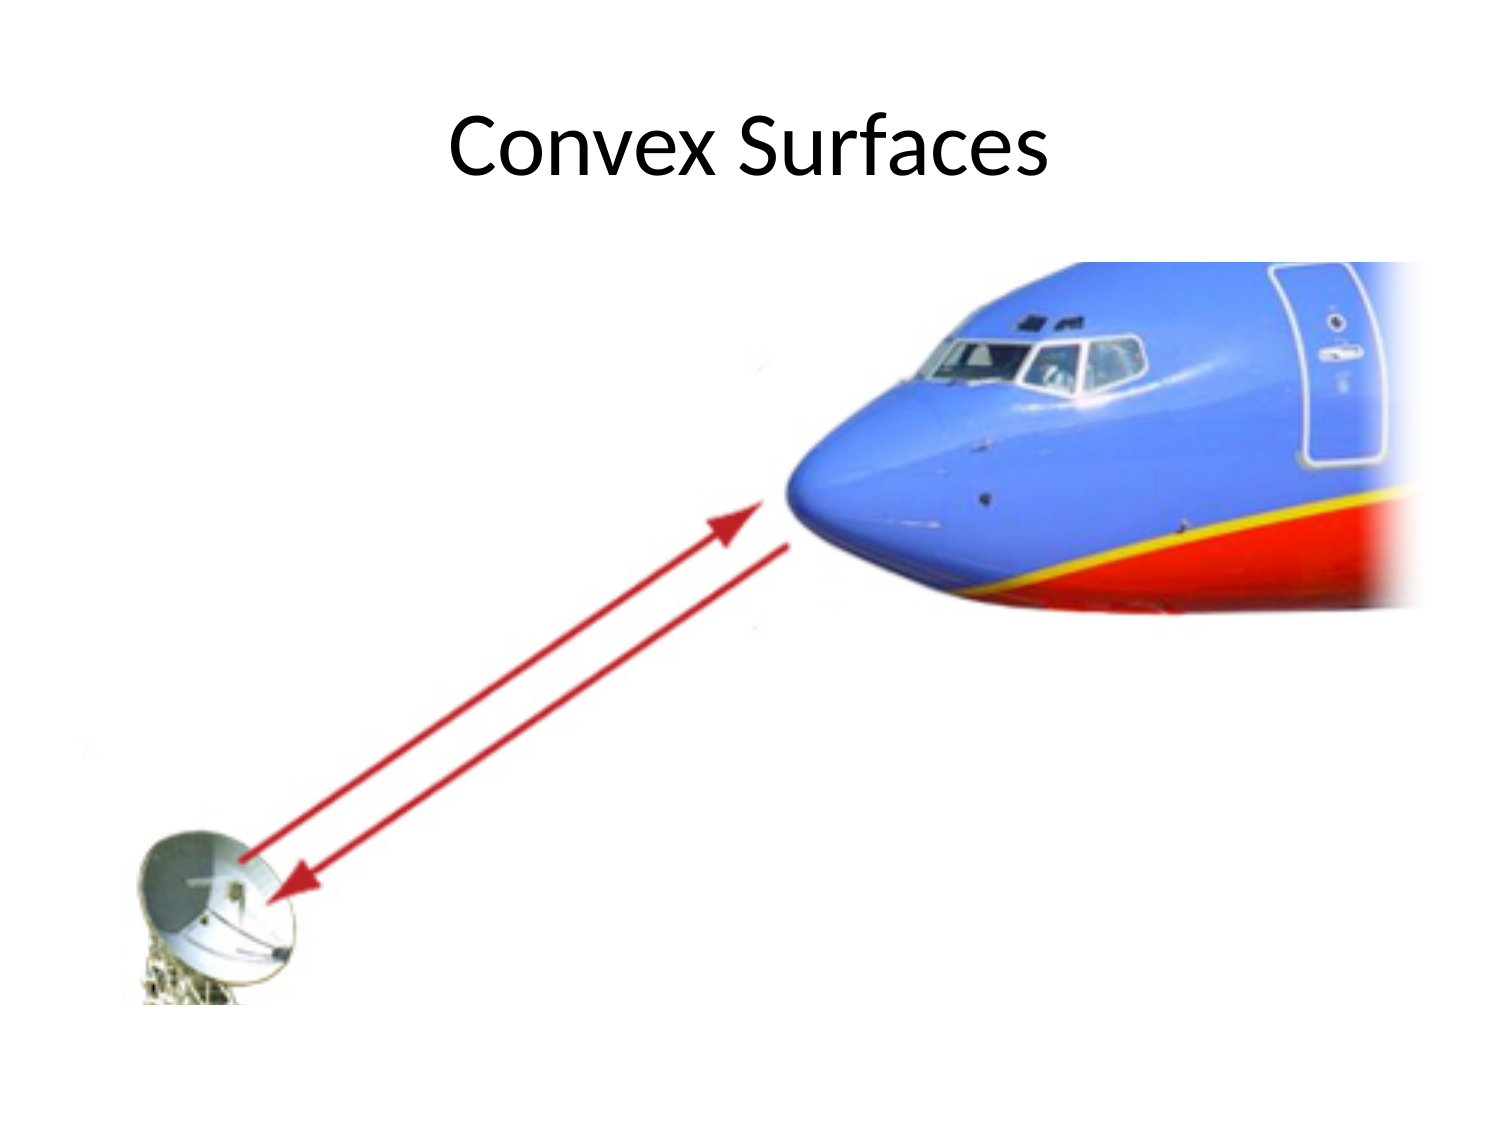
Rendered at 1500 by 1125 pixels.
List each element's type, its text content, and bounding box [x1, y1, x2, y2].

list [74, 262, 1426, 1006]
title Convex Surfaces [75, 45, 1425, 233]
